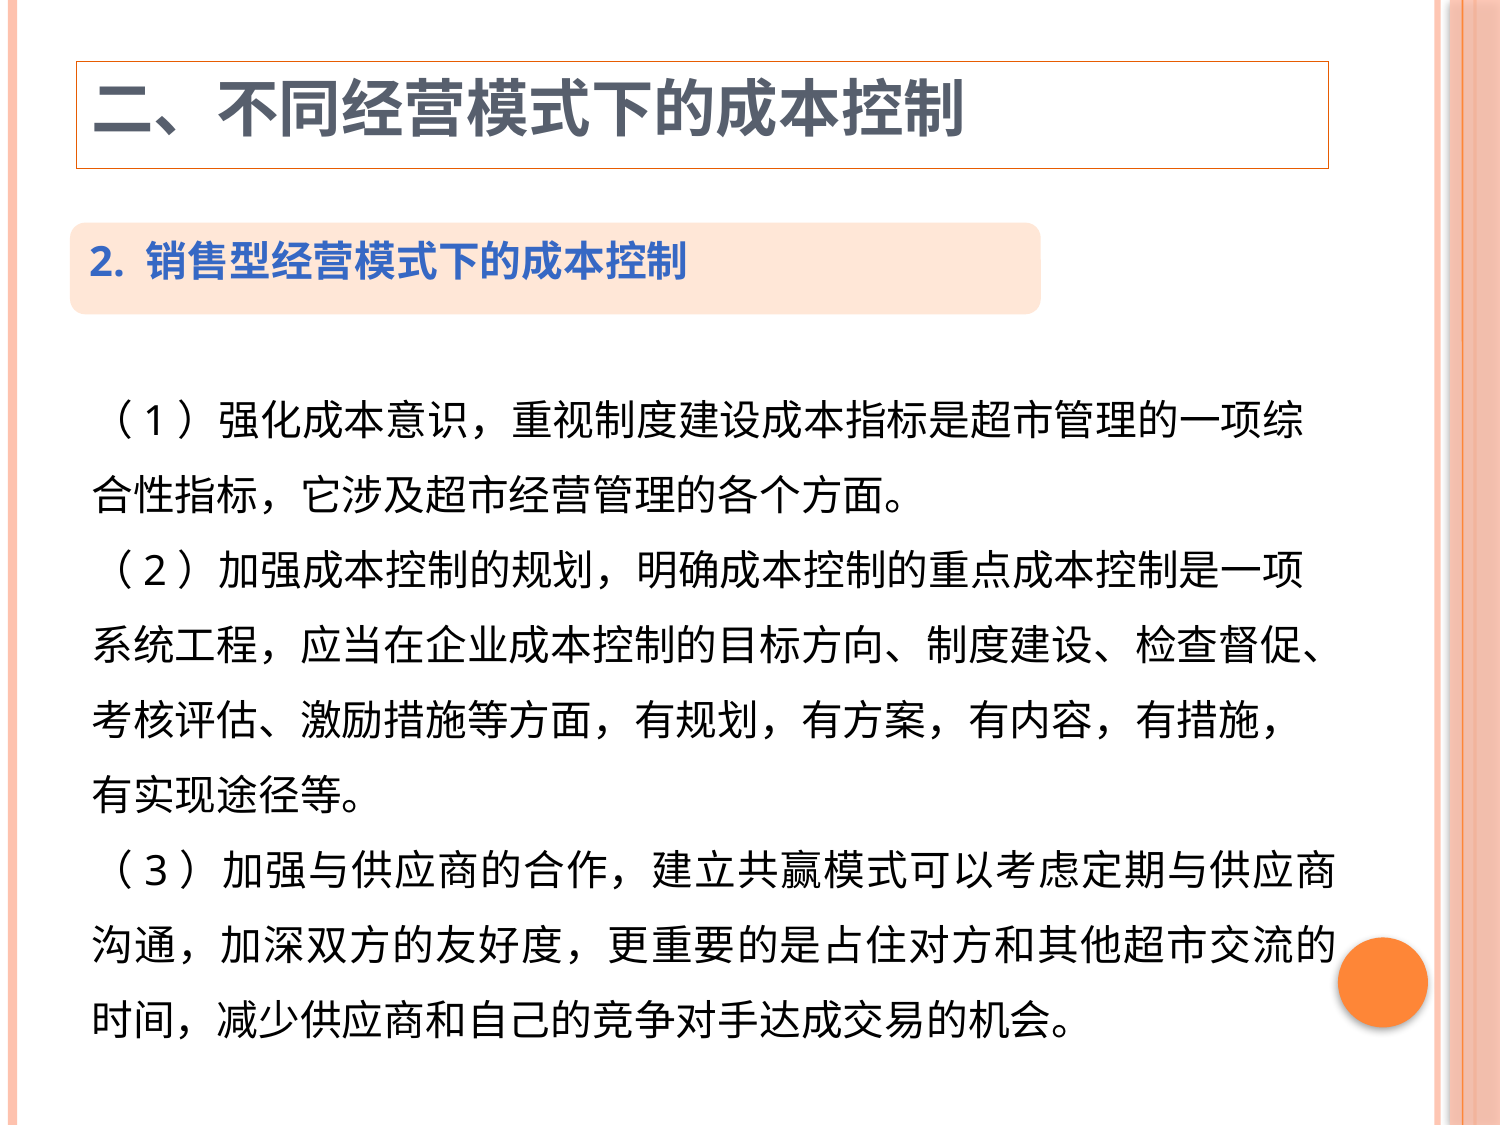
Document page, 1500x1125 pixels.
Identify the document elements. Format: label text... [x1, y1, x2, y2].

text_box 二、不同经营模式下的成本控制 [76, 61, 1329, 169]
text_box 2. 销售型经营模式下的成本控制 [69, 222, 1041, 315]
text_box （1）强化成本意识，重视制度建设成本指标是超市管理的一项综合性指标，它涉及超市经营管理的各个方面。 （2）加强成本控制的规划，明确成本控制的重点成本控制是一项系统工程，应当在企业成本控制的目标方向、制度建设、检查督促、考核评估、激励措施等方面，有规划，有方案，有内容，有措施，有实现途径等。 （3）加强与供应商的合作，建立共赢模式可以考虑定期与供应商沟通，加深双方的友好度，更重要的是占住对方和其他超市交流的时间，减少供应商和自己的竞争对手达成交易的机会。 [76, 361, 1353, 1052]
